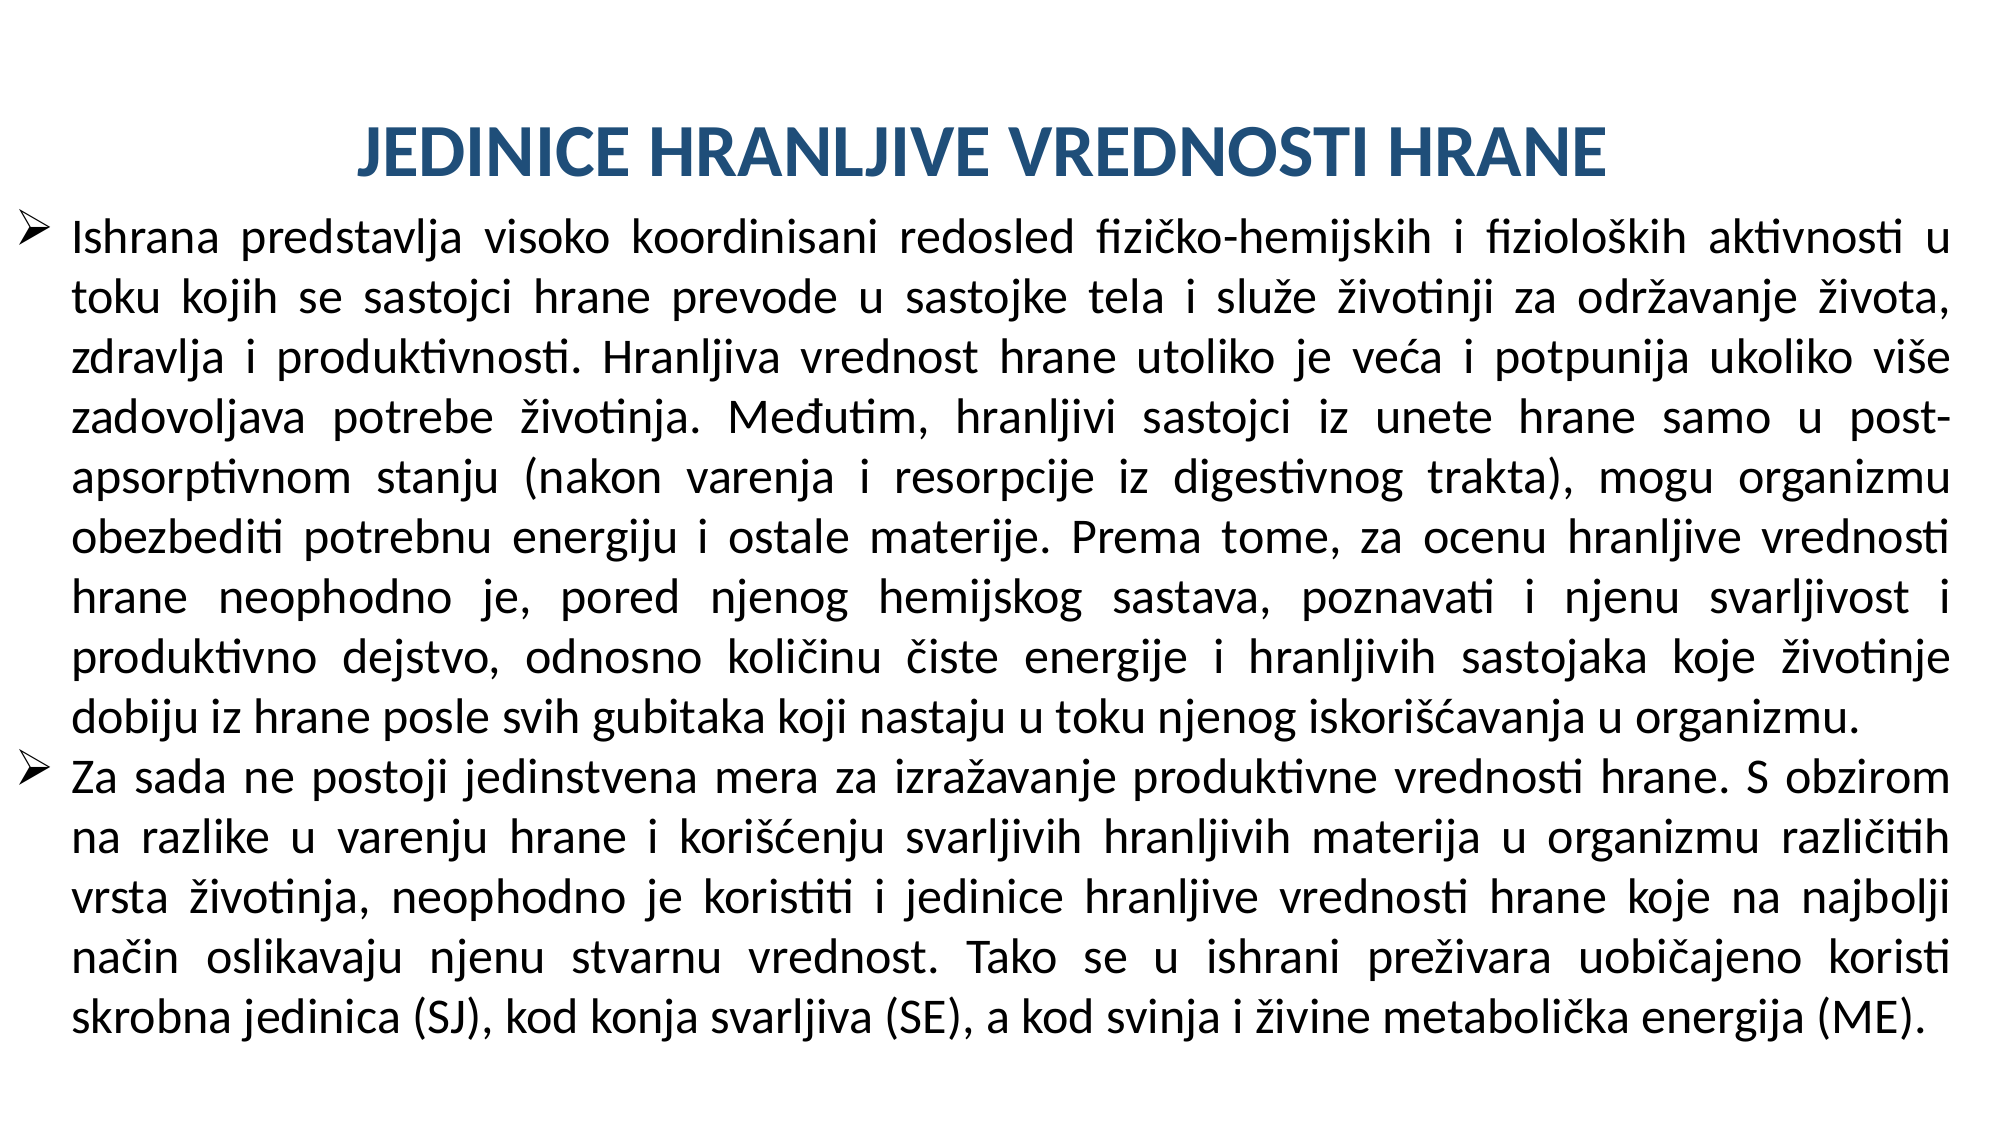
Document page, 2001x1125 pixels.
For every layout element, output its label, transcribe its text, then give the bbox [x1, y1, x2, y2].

text_box JEDINICE HRANLJIVE VREDNOSTI HRANE Ishrana predstavlja visoko koordinisani redosled fizičko-hemijskih i fizioloških aktivnosti u toku kojih se sastojci hrane prevode u sastojke tela i služe životinji za održavanje života, zdravlja i produktivnosti. Hranljiva vrednost hrane utoliko je veća i potpunija ukoliko više zadovoljava potrebe životinja. Međutim, hranljivi sastojci iz unete hrane samo u post-apsorptivnom stanju (nakon varenja i resorpcije iz digestivnog trakta), mogu organizmu obezbediti potrebnu energiju i ostale materije. Prema tome, za ocenu hranljive vrednosti hrane neophodno je, pored njenog hemijskog sastava, poznavati i njenu svarljivost i produktivno dejstvo, odnosno količinu čiste energije i hranljivih sastojaka koje životinje dobiju iz hrane posle svih gubitaka koji nastaju u toku njenog iskorišćavanja u organizmu. Za sada ne postoji jedinstvena mera za izražavanje produktivne vrednosti hrane. S obzirom na razlike u varenju hrane i korišćenju svarljivih hranljivih materija u organizmu različitih vrsta životinja, neophodno je koristiti i jedinice hranljive vrednosti hrane koje na najbolji način oslikavaju njenu stvarnu vrednost. Tako se u ishrani preživara uobičajeno koristi skrobna jedinica (SJ), kod konja svarljiva (SE), a kod svinja i živine metabolička energija (ME). [0, 94, 1967, 1052]
